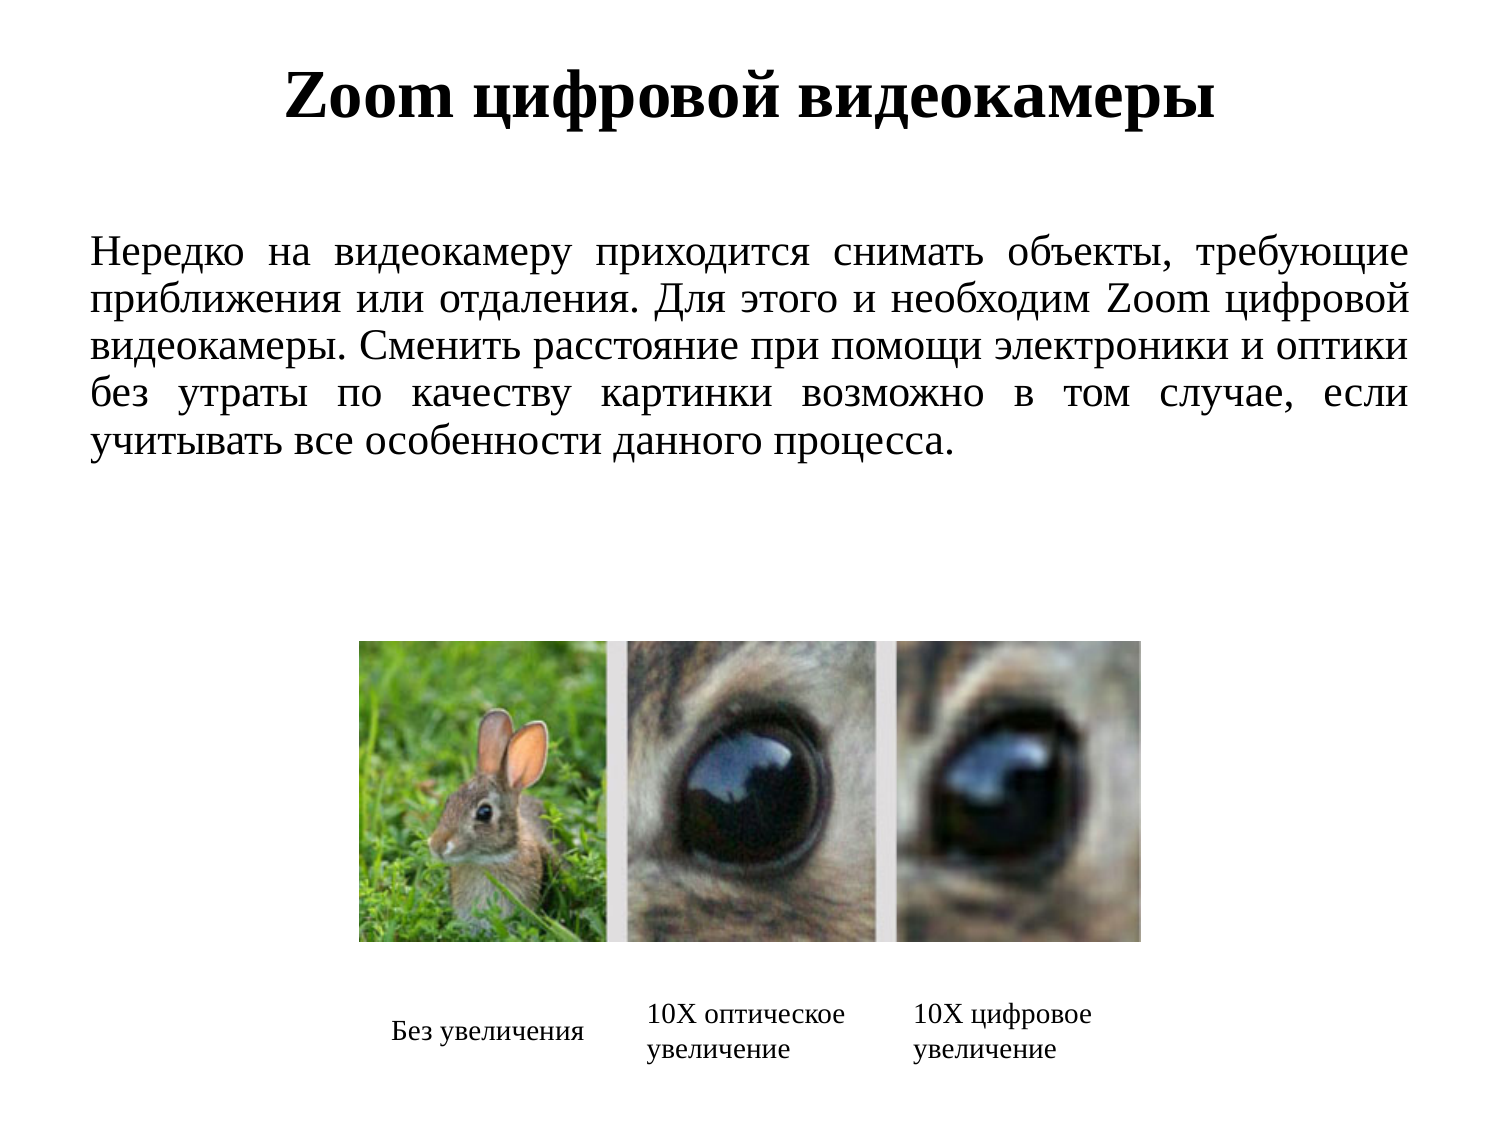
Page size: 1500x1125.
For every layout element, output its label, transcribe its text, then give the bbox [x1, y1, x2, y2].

text_box 10Х оптическое увеличение [631, 986, 892, 1072]
picture [359, 641, 1141, 942]
title Zoom цифровой видеокамеры [75, 30, 1425, 141]
text_box Без увеличения [376, 1004, 600, 1054]
list Нередко на видеокамеру приходится снимать объекты, требующие приближения или отдаления. Для этого и необходим Zoom цифровой видеокамеры. Сменить расстояние при помощи электроники и оптики без утраты по качеству картинки возможно в том случае, если учитывать все особенности данного процесса. [75, 219, 1425, 657]
text_box 10Х цифровое увеличение [898, 986, 1159, 1072]
